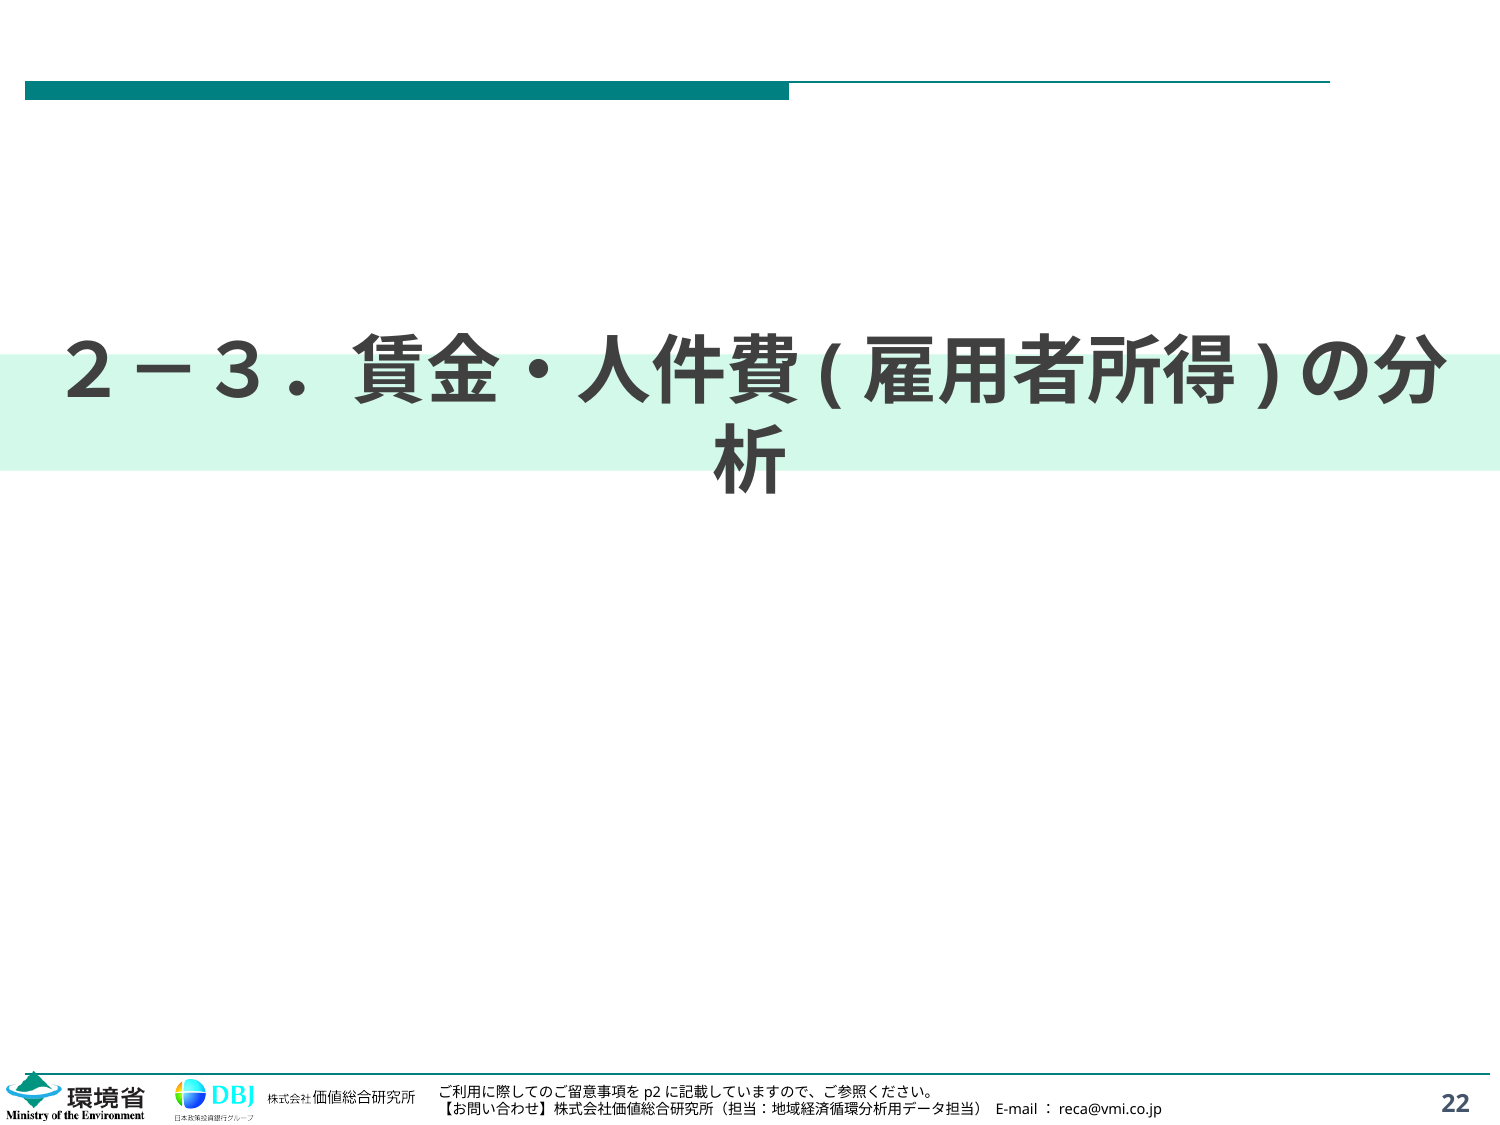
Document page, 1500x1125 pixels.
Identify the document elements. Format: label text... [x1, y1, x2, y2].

picture [171, 1075, 419, 1125]
picture [2, 1071, 148, 1125]
text_box ご利用に際してのご留意事項をp2に記載していますので、ご参照ください。 【お問い合わせ】株式会社価値総合研究所（担当：地域経済循環分析用データ担当） E-mail：reca@vmi.co.jp [423, 1075, 1188, 1125]
title ２－３．賃金・人件費(雇用者所得)の分析 [0, 354, 1500, 471]
slide_number 22 [1411, 1079, 1500, 1122]
